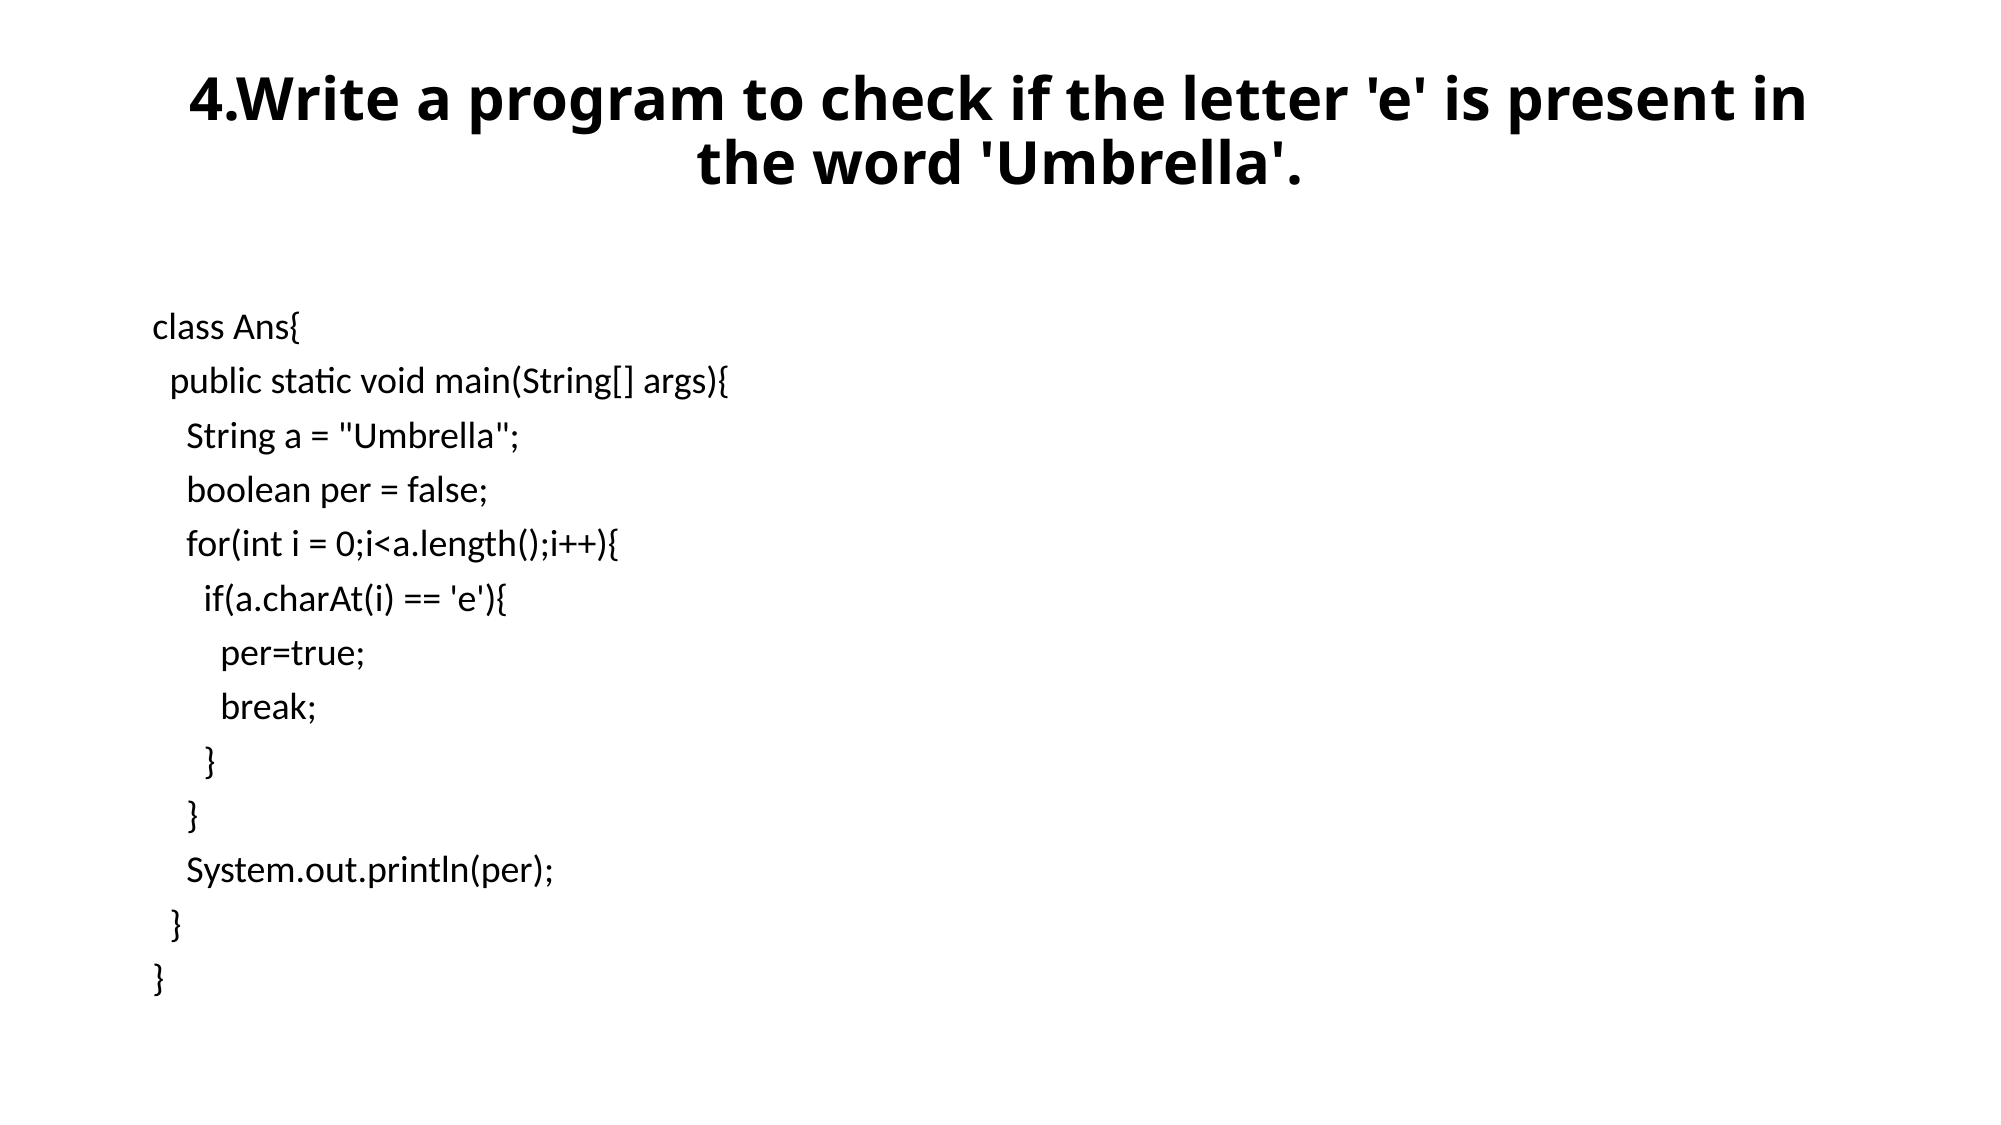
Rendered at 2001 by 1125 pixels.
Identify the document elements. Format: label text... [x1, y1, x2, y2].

title 4.Write a program to check if the letter 'e' is present in the word 'Umbrella'. [137, 59, 1863, 278]
list class Ans{ public static void main(String[] args){ String a = "Umbrella"; boolean per = false; for(int i = 0;i<a.length();i++){ if(a.charAt(i) == 'e'){ per=true; break; } } System.out.println(per); } } [137, 299, 1863, 1014]
